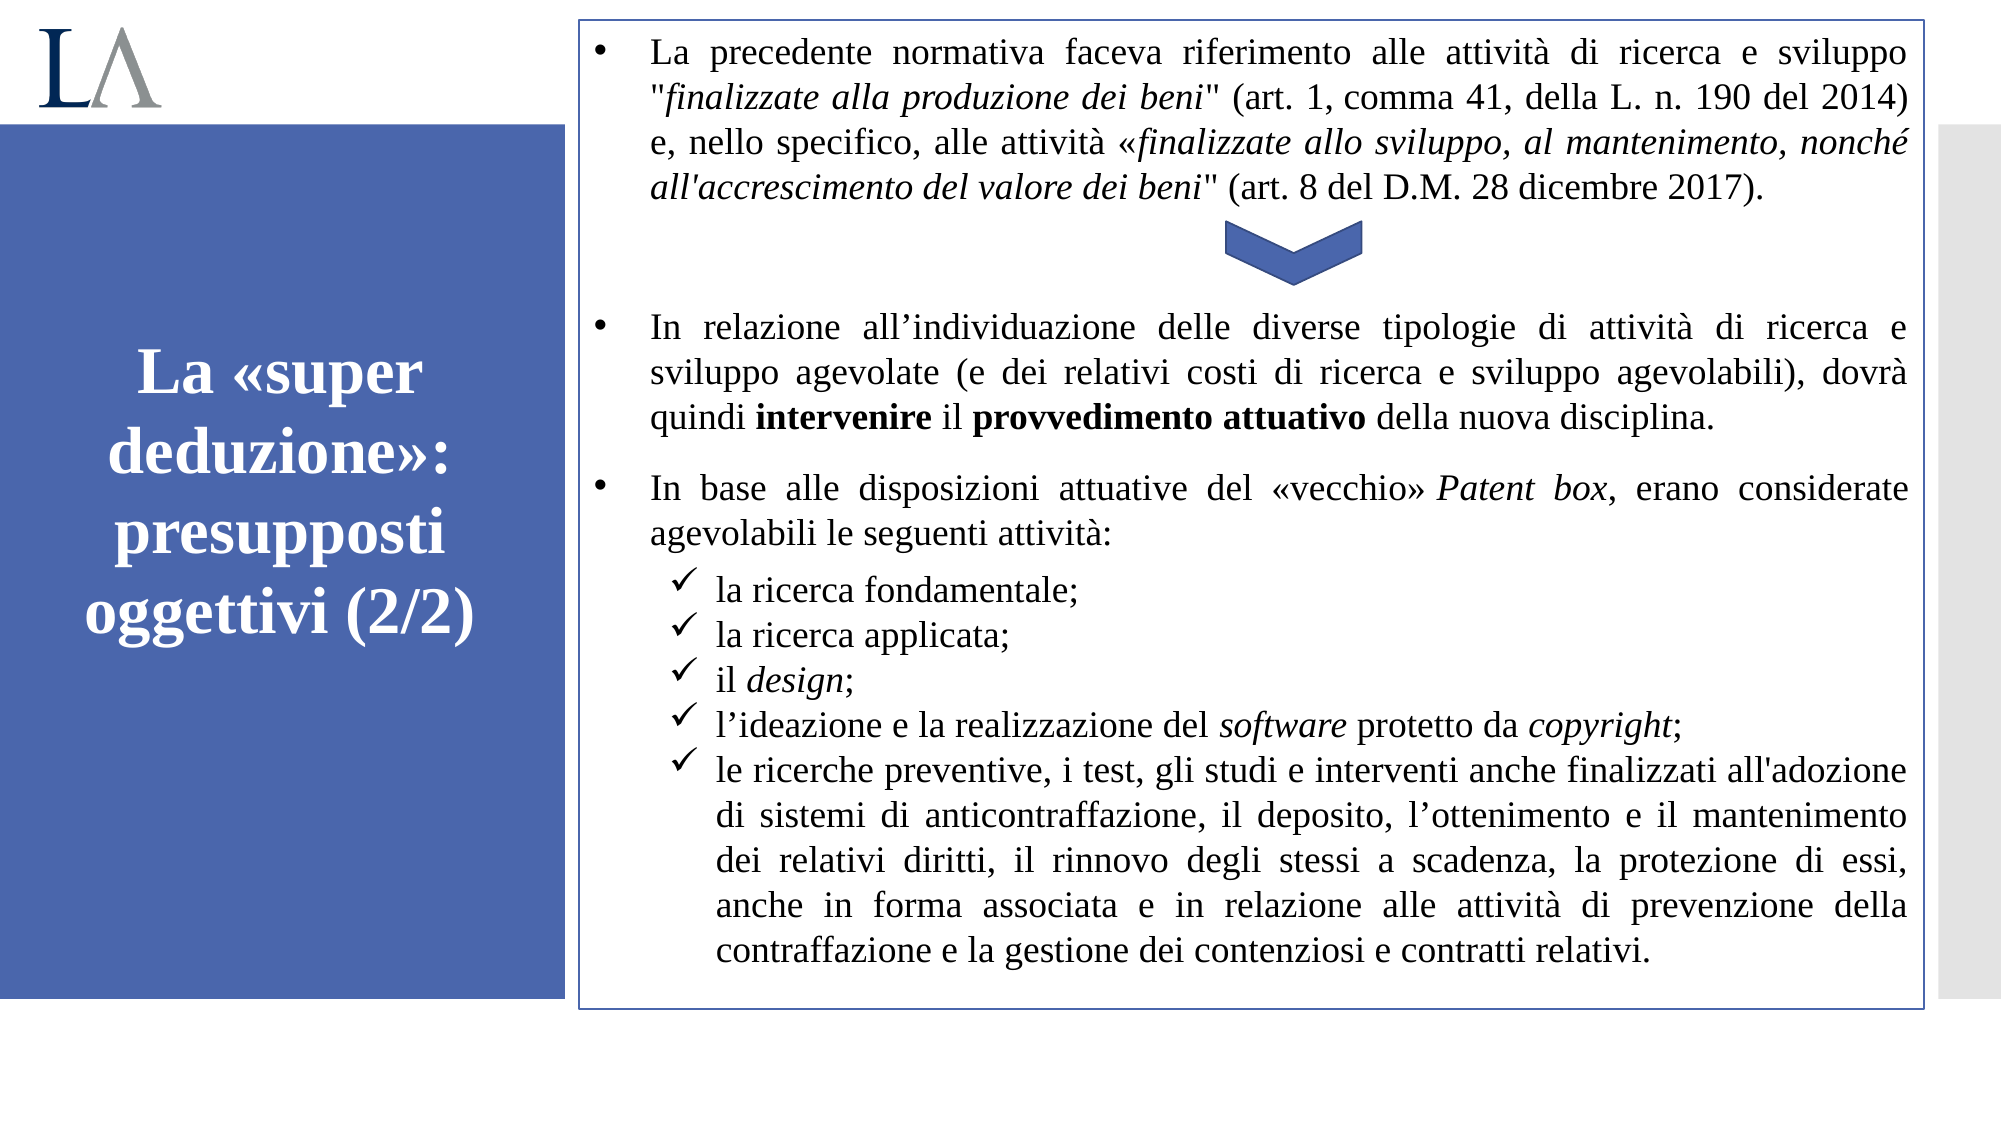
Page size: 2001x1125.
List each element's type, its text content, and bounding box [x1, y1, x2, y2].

picture [0, 15, 280, 115]
text_box [1225, 220, 1363, 286]
text_box La «super deduzione»: presupposti oggettivi (2/2) [21, 319, 540, 655]
text_box La precedente normativa faceva riferimento alle attività di ricerca e sviluppo "finalizzate alla produzione dei beni" (art. 1, comma 41, della L. n. 190 del 2014) e, nello specifico, alle attività «finalizzate allo sviluppo, al mantenimento, nonché all'accrescimento del valore dei beni" (art. 8 del D.M. 28 dicembre 2017). In relazione all’individuazione delle diverse tipologie di attività di ricerca e sviluppo agevolate (e dei relativi costi di ricerca e sviluppo agevolabili), dovrà quindi intervenire il provvedimento attuativo della nuova disciplina. In base alle disposizioni attuative del «vecchio» Patent box, erano considerate agevolabili le seguenti attività: la ricerca fondamentale; la ricerca applicata; il design; l’ideazione e la realizzazione del software protetto da copyright; le ricerche preventive, i test, gli studi e interventi anche finalizzati all'adozione di sistemi di anticontraffazione, il deposito, l’ottenimento e il mantenimento dei relativi diritti, il rinnovo degli stessi a scadenza, la protezione di essi, anche in forma associata e in relazione alle attività di prevenzione della contraffazione e la gestione dei contenziosi e contratti relativi. [578, 19, 1925, 1010]
